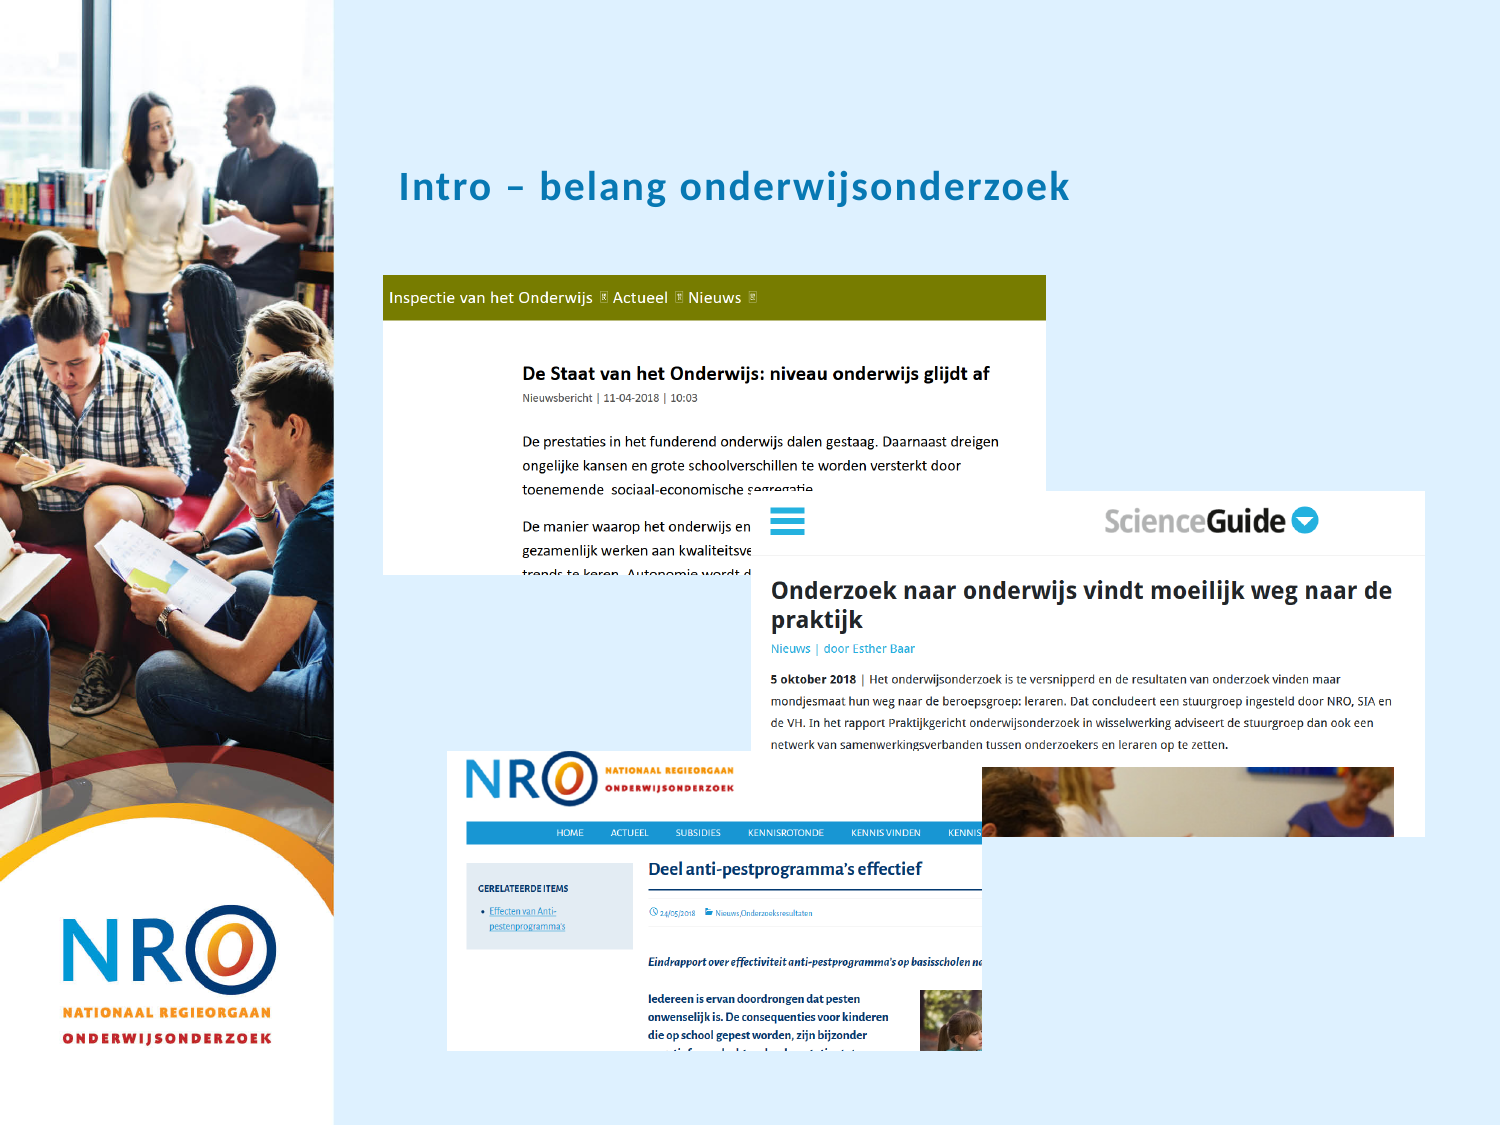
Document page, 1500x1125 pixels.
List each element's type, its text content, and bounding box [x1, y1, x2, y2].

picture [0, 0, 1500, 1125]
title Intro – belang onderwijsonderzoek [383, 90, 1425, 278]
